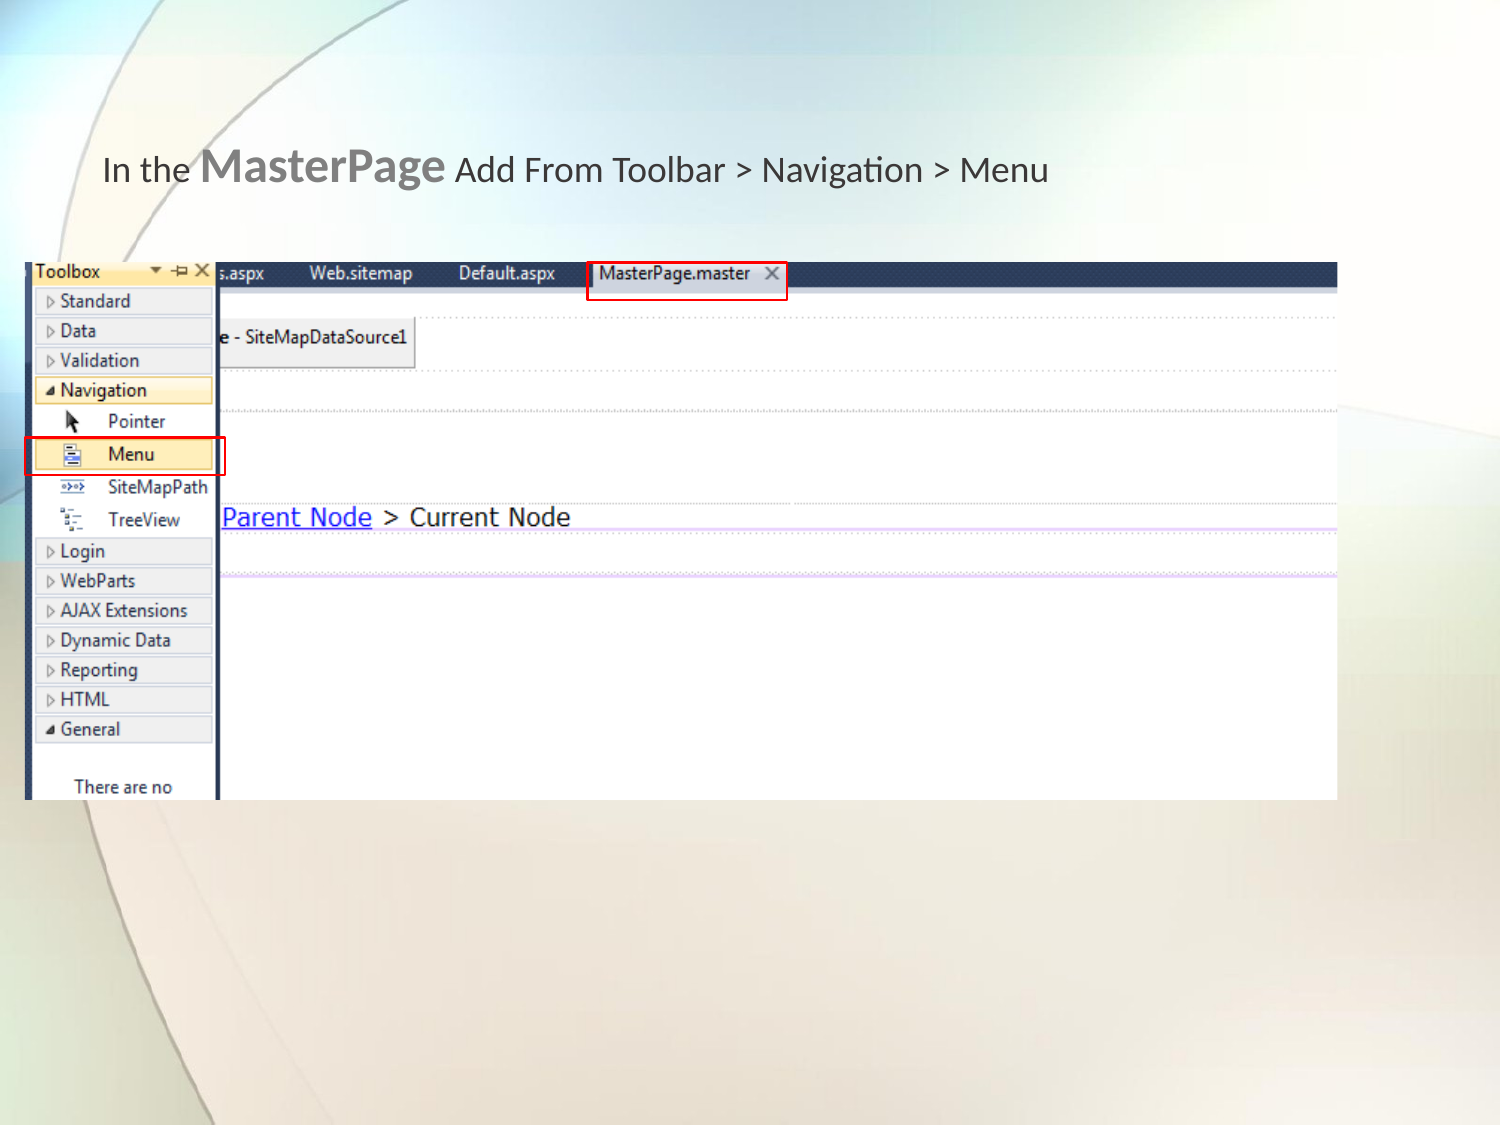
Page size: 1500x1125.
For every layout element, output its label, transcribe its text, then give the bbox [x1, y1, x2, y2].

text_box In the MasterPage Add From Toolbar > Navigation > Menu [87, 124, 1263, 200]
picture [0, 0, 1500, 1125]
